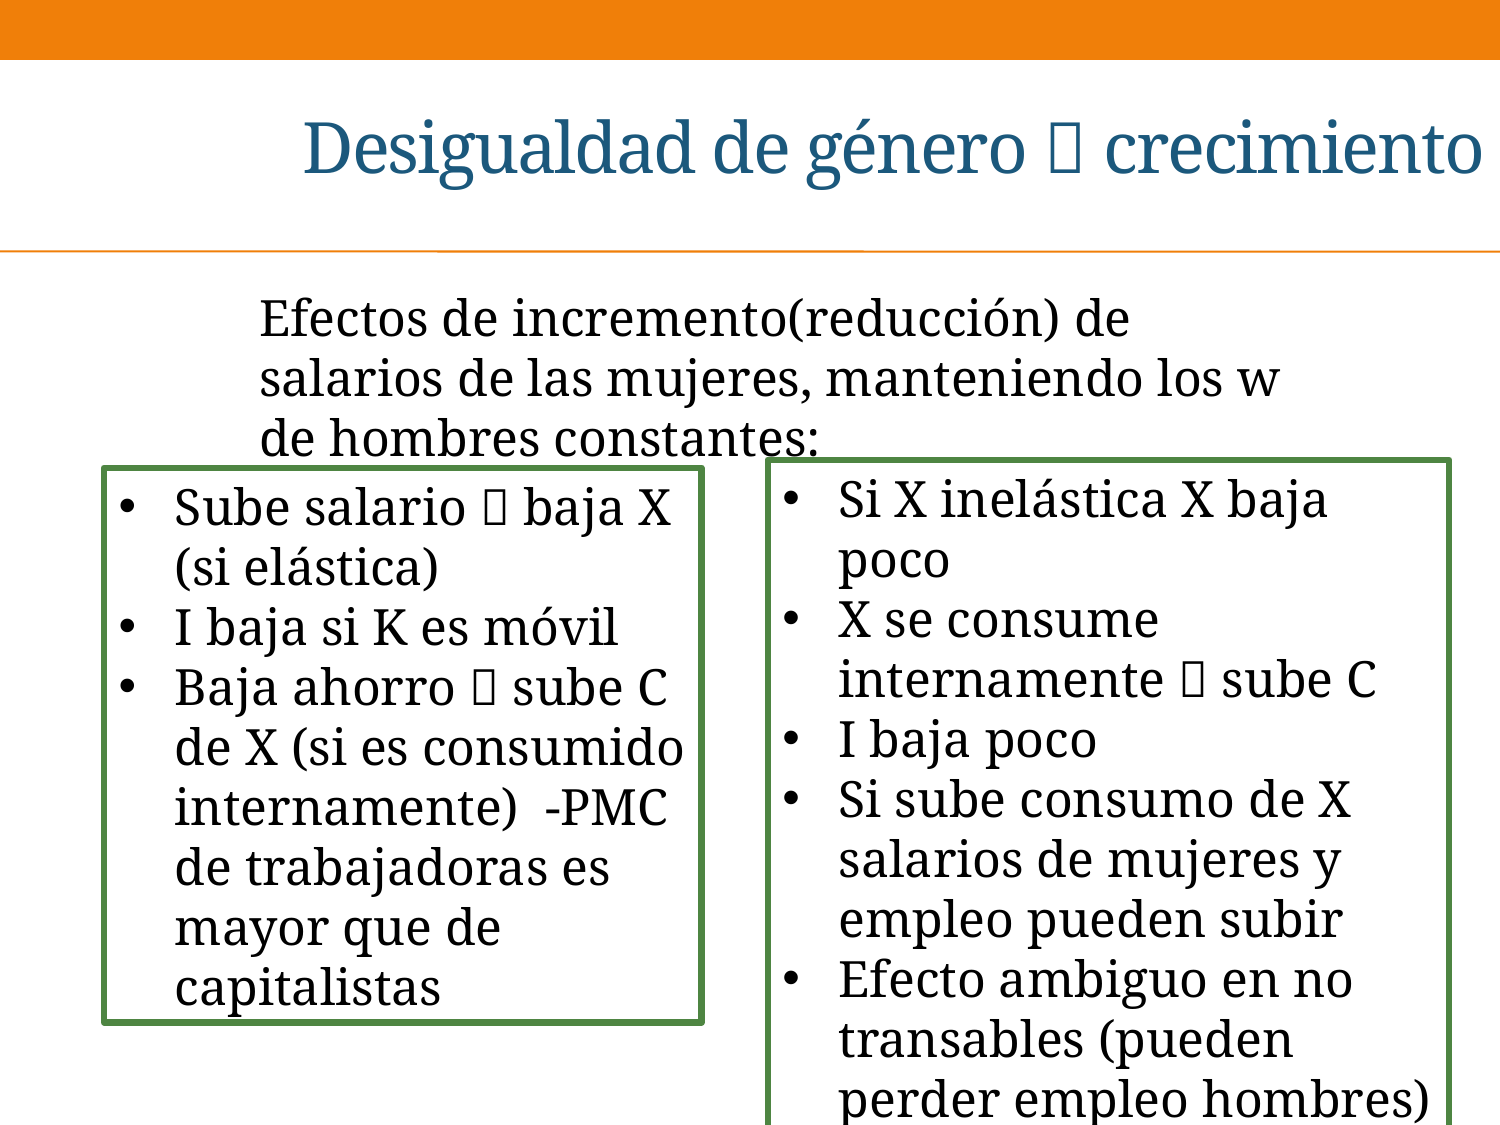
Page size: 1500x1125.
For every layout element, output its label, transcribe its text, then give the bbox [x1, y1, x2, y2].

text_box Efectos de incremento(reducción) de salarios de las mujeres, manteniendo los w de hombres constantes: [244, 278, 1340, 474]
text_box Si X inelástica X baja poco X se consume internamente  sube C I baja poco Si sube consumo de X salarios de mujeres y empleo pueden subir Efecto ambiguo en no transables (pueden perder empleo hombres) [765, 457, 1452, 1125]
title Desigualdad de género  crecimiento [150, 64, 1500, 227]
text_box Sube salario  baja X (si elástica) I baja si K es móvil Baja ahorro  sube C de X (si es consumido internamente) -PMC de trabajadoras es mayor que de capitalistas [101, 465, 705, 1026]
